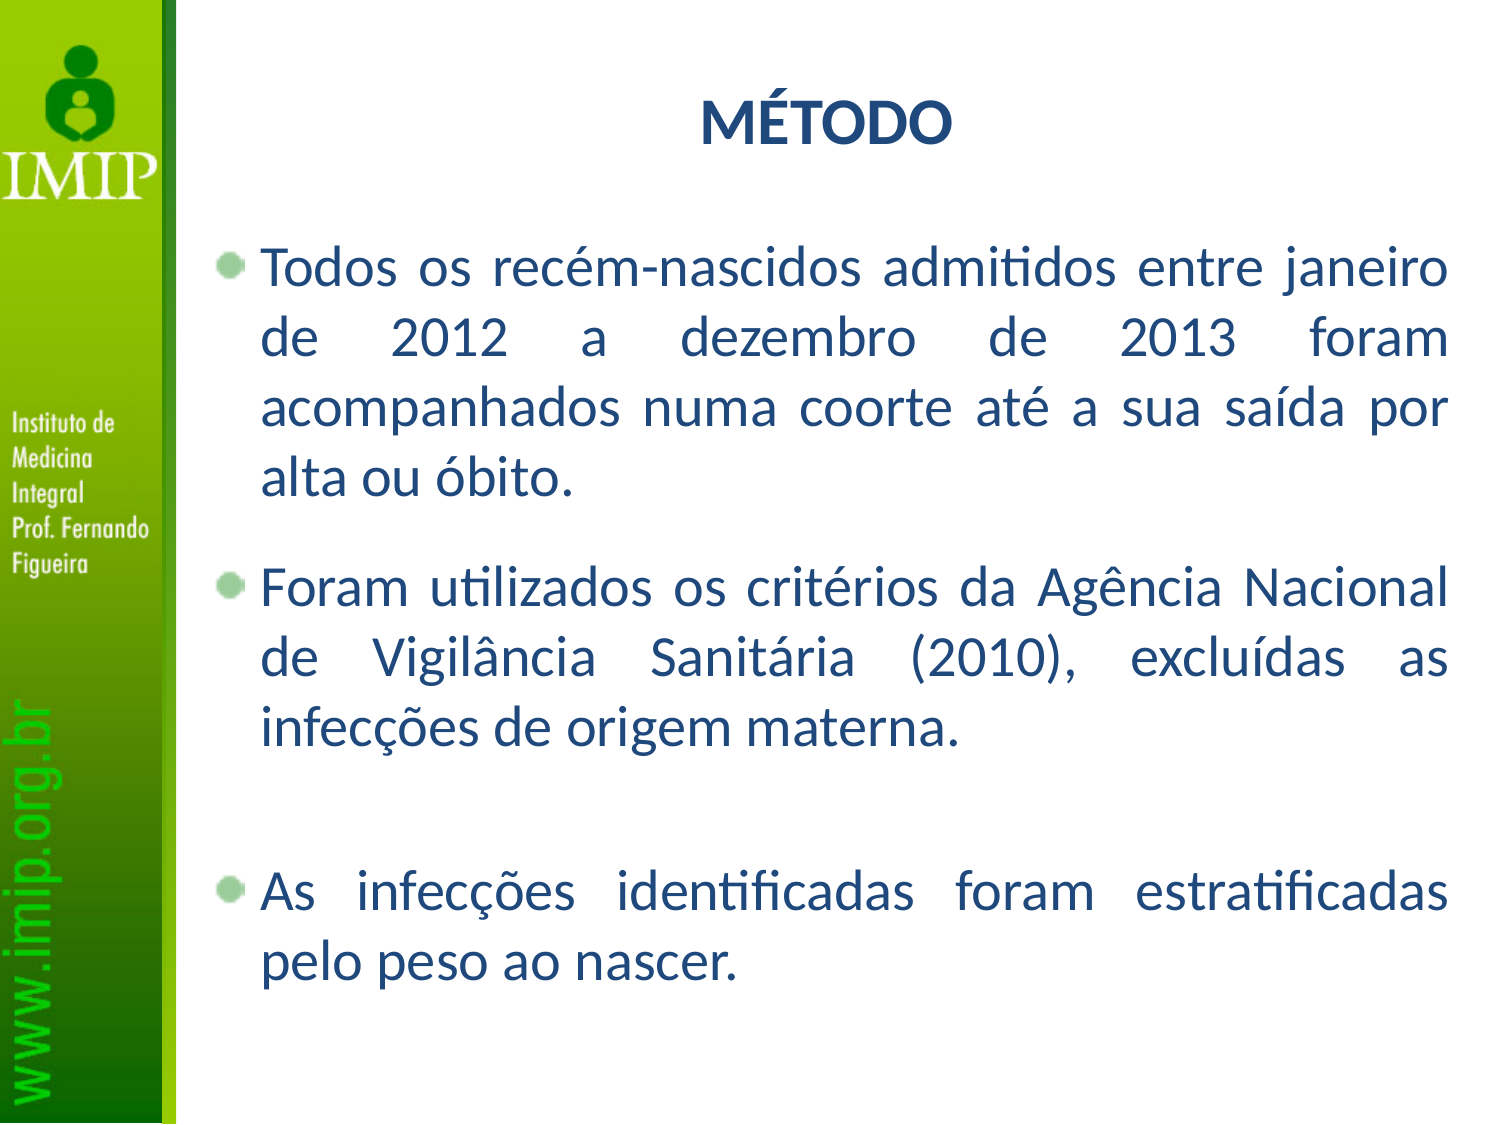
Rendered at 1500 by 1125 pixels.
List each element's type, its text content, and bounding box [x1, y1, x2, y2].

picture [0, 0, 162, 1123]
picture [203, 866, 245, 908]
text_box MÉTODO Todos os recém-nascidos admitidos entre janeiro de 2012 a dezembro de 2013 foram acompanhados numa coorte até a sua saída por alta ou óbito. Foram utilizados os critérios da Agência Nacional de Vigilância Sanitária (2010), excluídas as infecções de origem materna. As infecções identificadas foram estratificadas pelo peso ao nascer. [188, 70, 1465, 1125]
picture [203, 562, 245, 604]
picture [203, 242, 245, 284]
